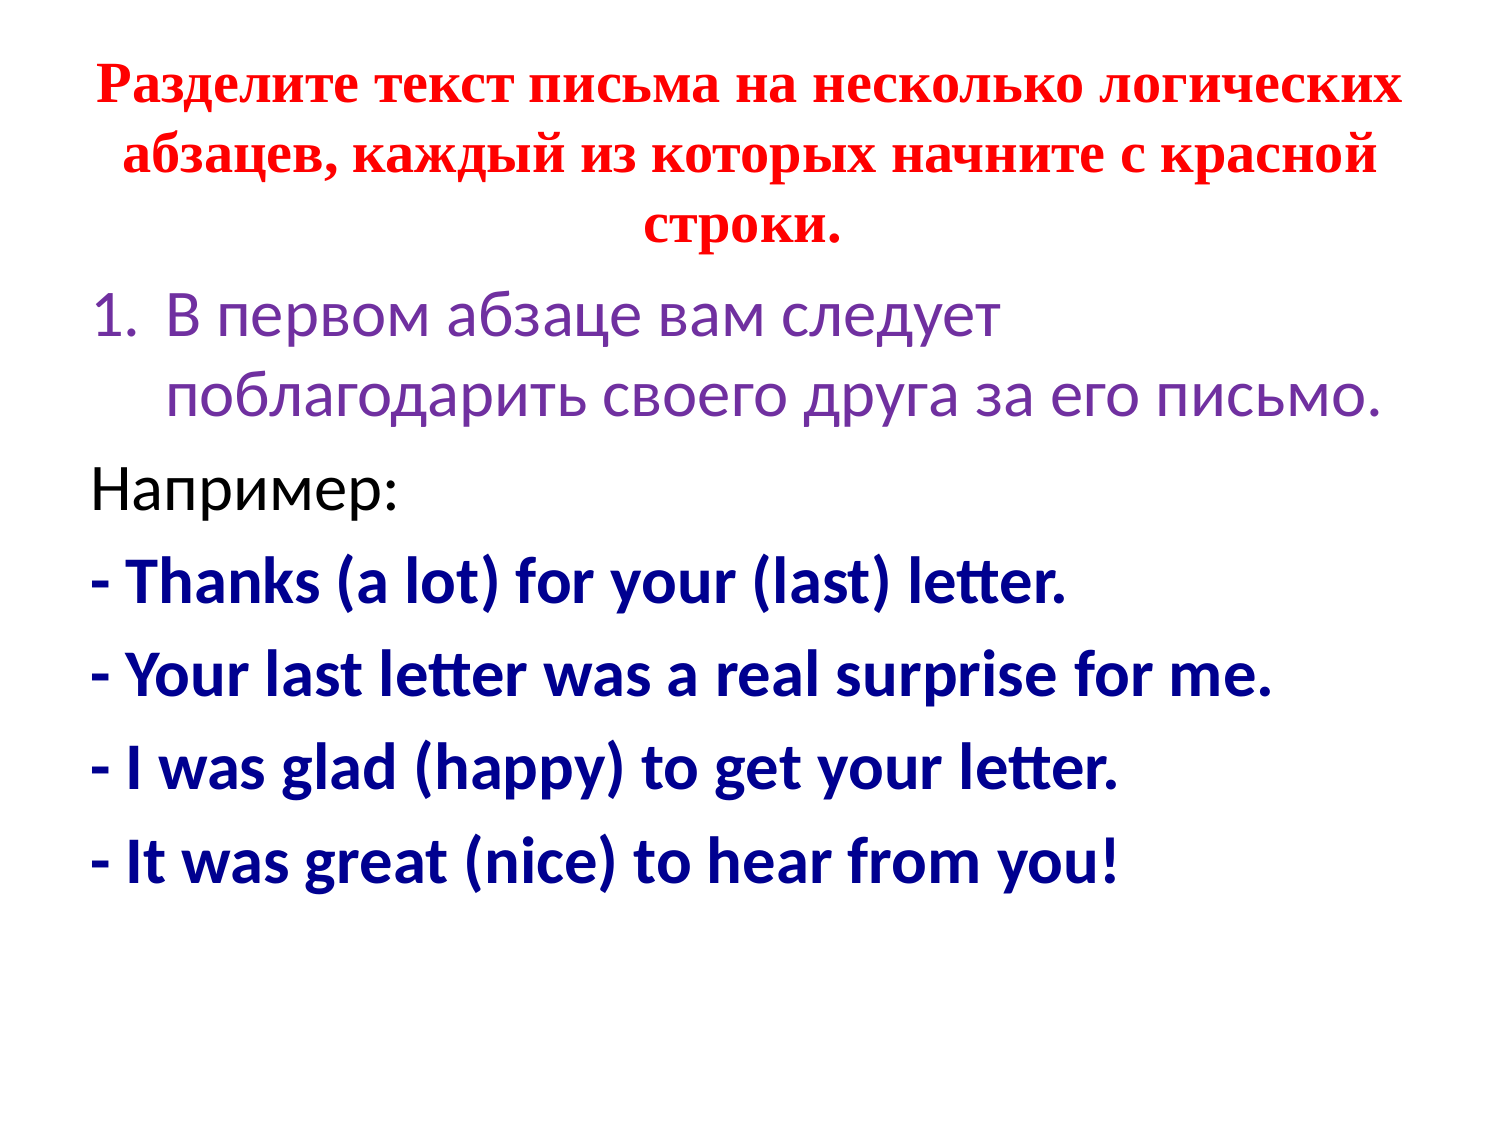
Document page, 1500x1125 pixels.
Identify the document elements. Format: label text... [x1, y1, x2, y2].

list В первом абзаце вам следует поблагодарить своего друга за его письмо. Например: - Thanks (a lot) for your (last) letter. - Your last letter was a real surprise for me. - I was glad (happy) to get your letter. - It was great (nice) to hear from you! [75, 262, 1425, 1005]
title Разделите текст письма на несколько логических абзацев, каждый из которых начните с красной строки. [75, 45, 1425, 233]
